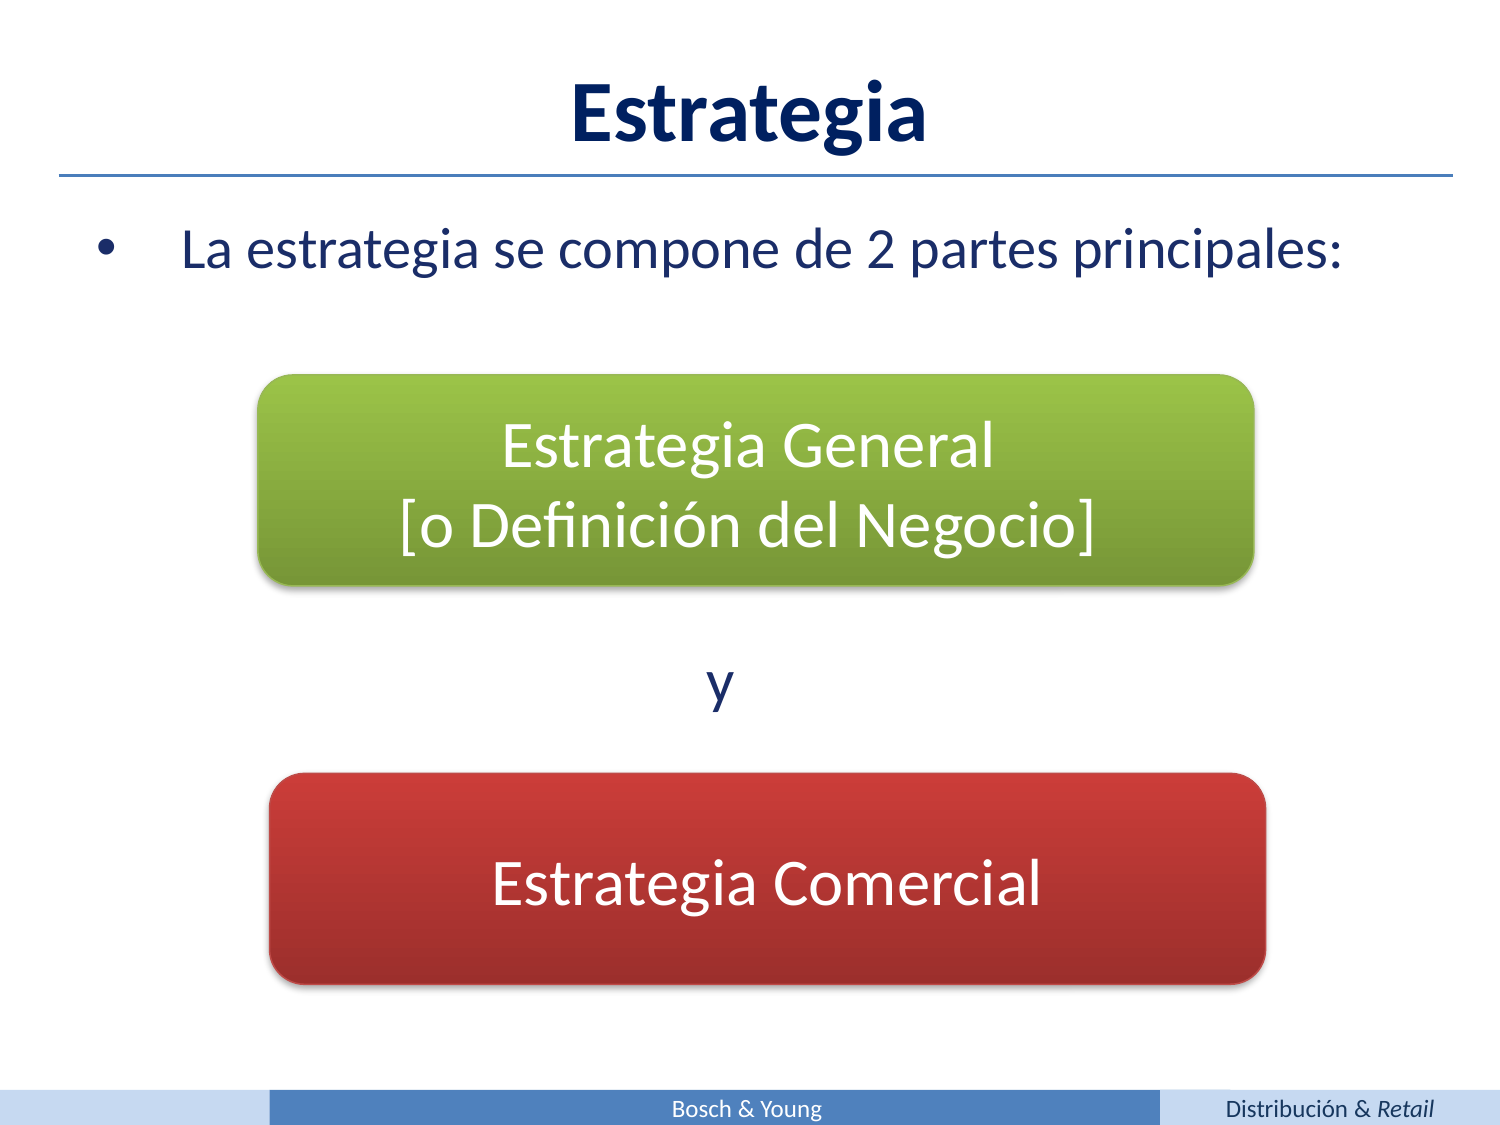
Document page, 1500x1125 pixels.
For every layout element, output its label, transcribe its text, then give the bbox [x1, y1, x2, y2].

text_box Distribución & Retail [1158, 1088, 1500, 1125]
text_box Estrategia Comercial [268, 772, 1267, 986]
text_box y [691, 632, 997, 723]
text_box Bosch & Young [272, 1088, 1158, 1125]
text_box Estrategia [35, 46, 1465, 167]
text_box Estrategia General [o Definición del Negocio] [257, 374, 1255, 587]
text_box [0, 1088, 272, 1125]
text_box La estrategia se compone de 2 partes principales: [82, 210, 1395, 289]
